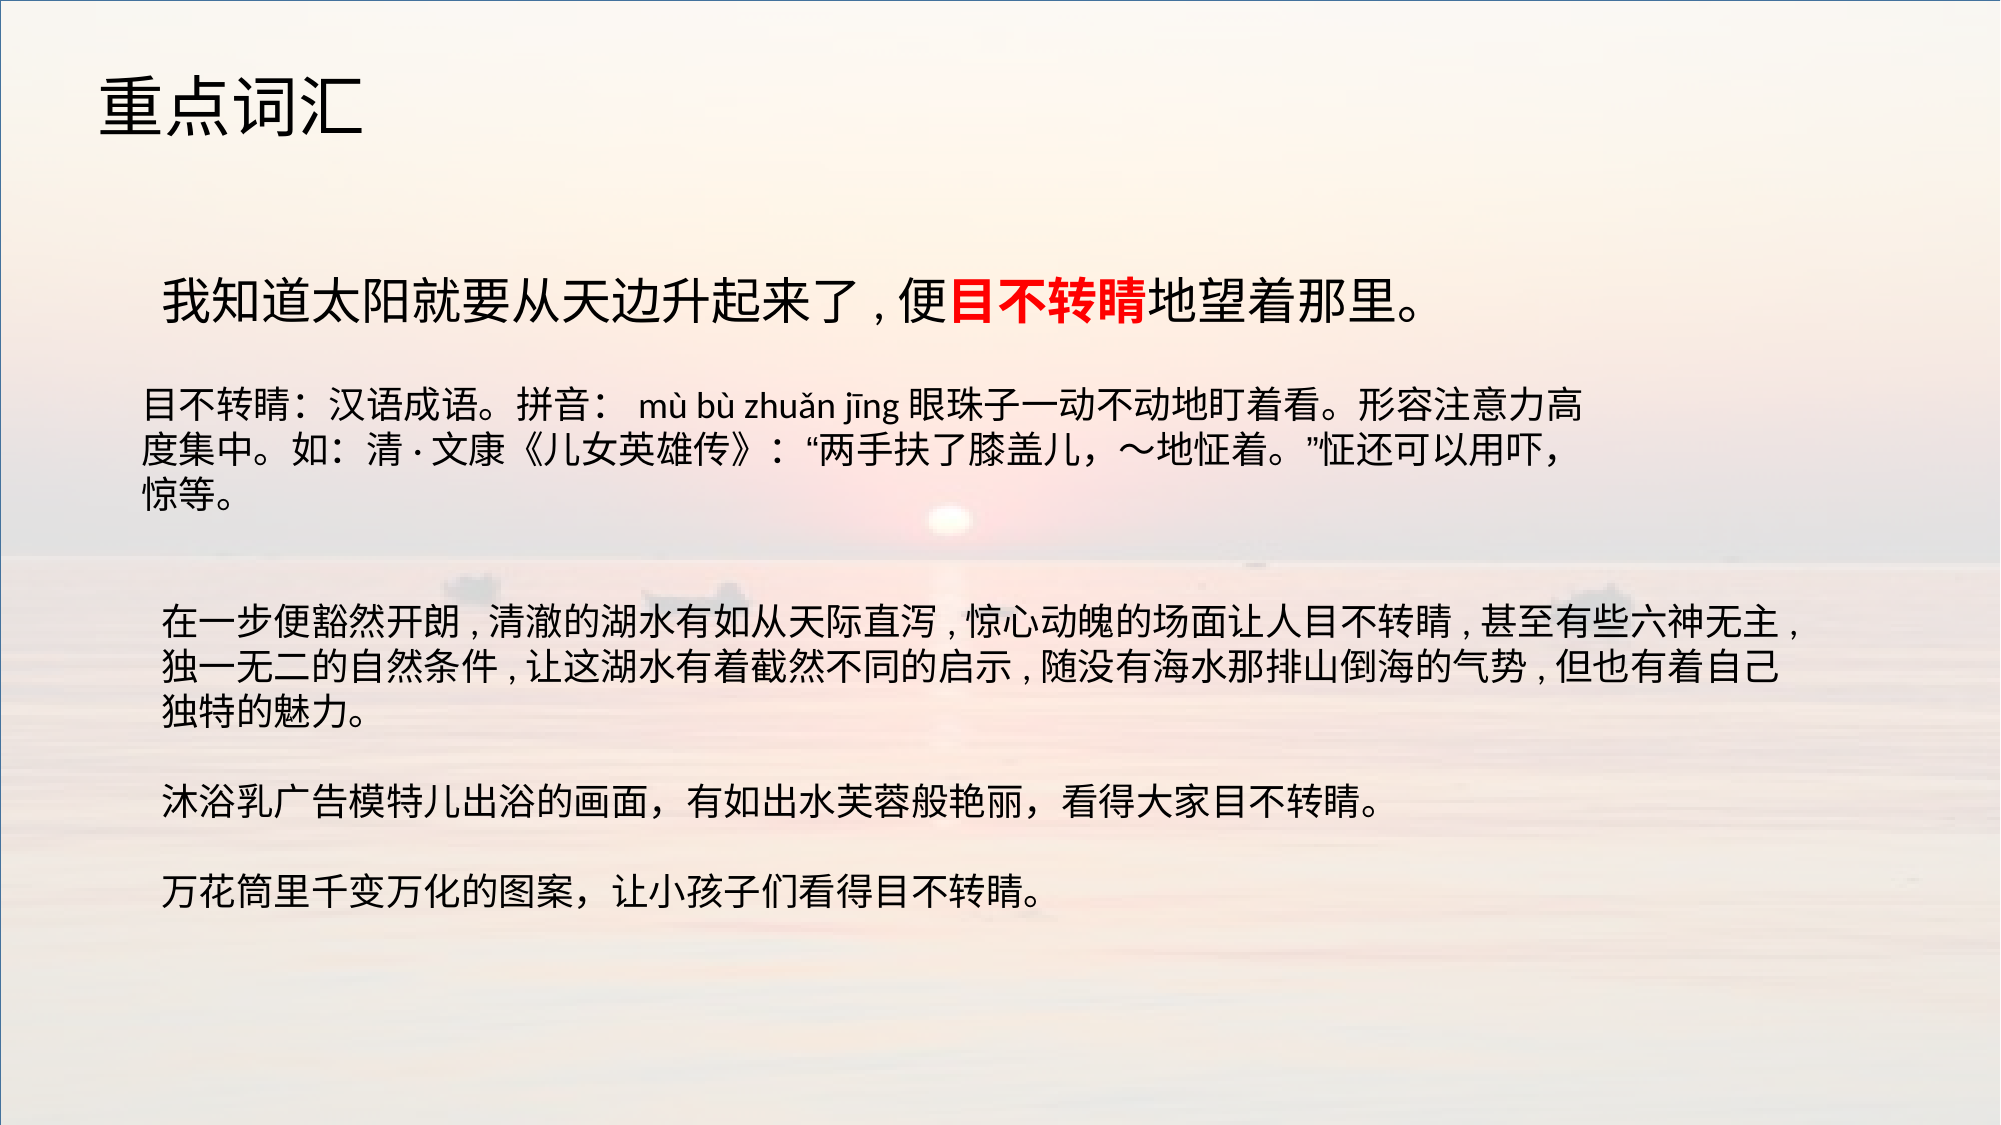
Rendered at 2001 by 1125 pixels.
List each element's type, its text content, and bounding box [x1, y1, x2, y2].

text_box 目不转睛：汉语成语。拼音：mù bù zhuǎn jīng眼珠子一动不动地盯着看。形容注意力高度集中。如：清·文康《儿女英雄传》：“两手扶了膝盖儿，～地怔着。”怔还可以用吓，惊等。 [126, 373, 1610, 523]
text_box 在一步便豁然开朗,清澈的湖水有如从天际直泻,惊心动魄的场面让人目不转睛,甚至有些六神无主,独一无二的自然条件,让这湖水有着截然不同的启示,随没有海水那排山倒海的气势,但也有着自己独特的魅力。 沐浴乳广告模特儿出浴的画面，有如出水芙蓉般艳丽，看得大家目不转睛。 万花筒里千变万化的图案，让小孩子们看得目不转睛。 [146, 590, 1820, 921]
text_box 重点词汇 [83, 57, 1903, 153]
text_box 我知道太阳就要从天边升起来了,便目不转睛地望着那里。 [146, 262, 1761, 338]
